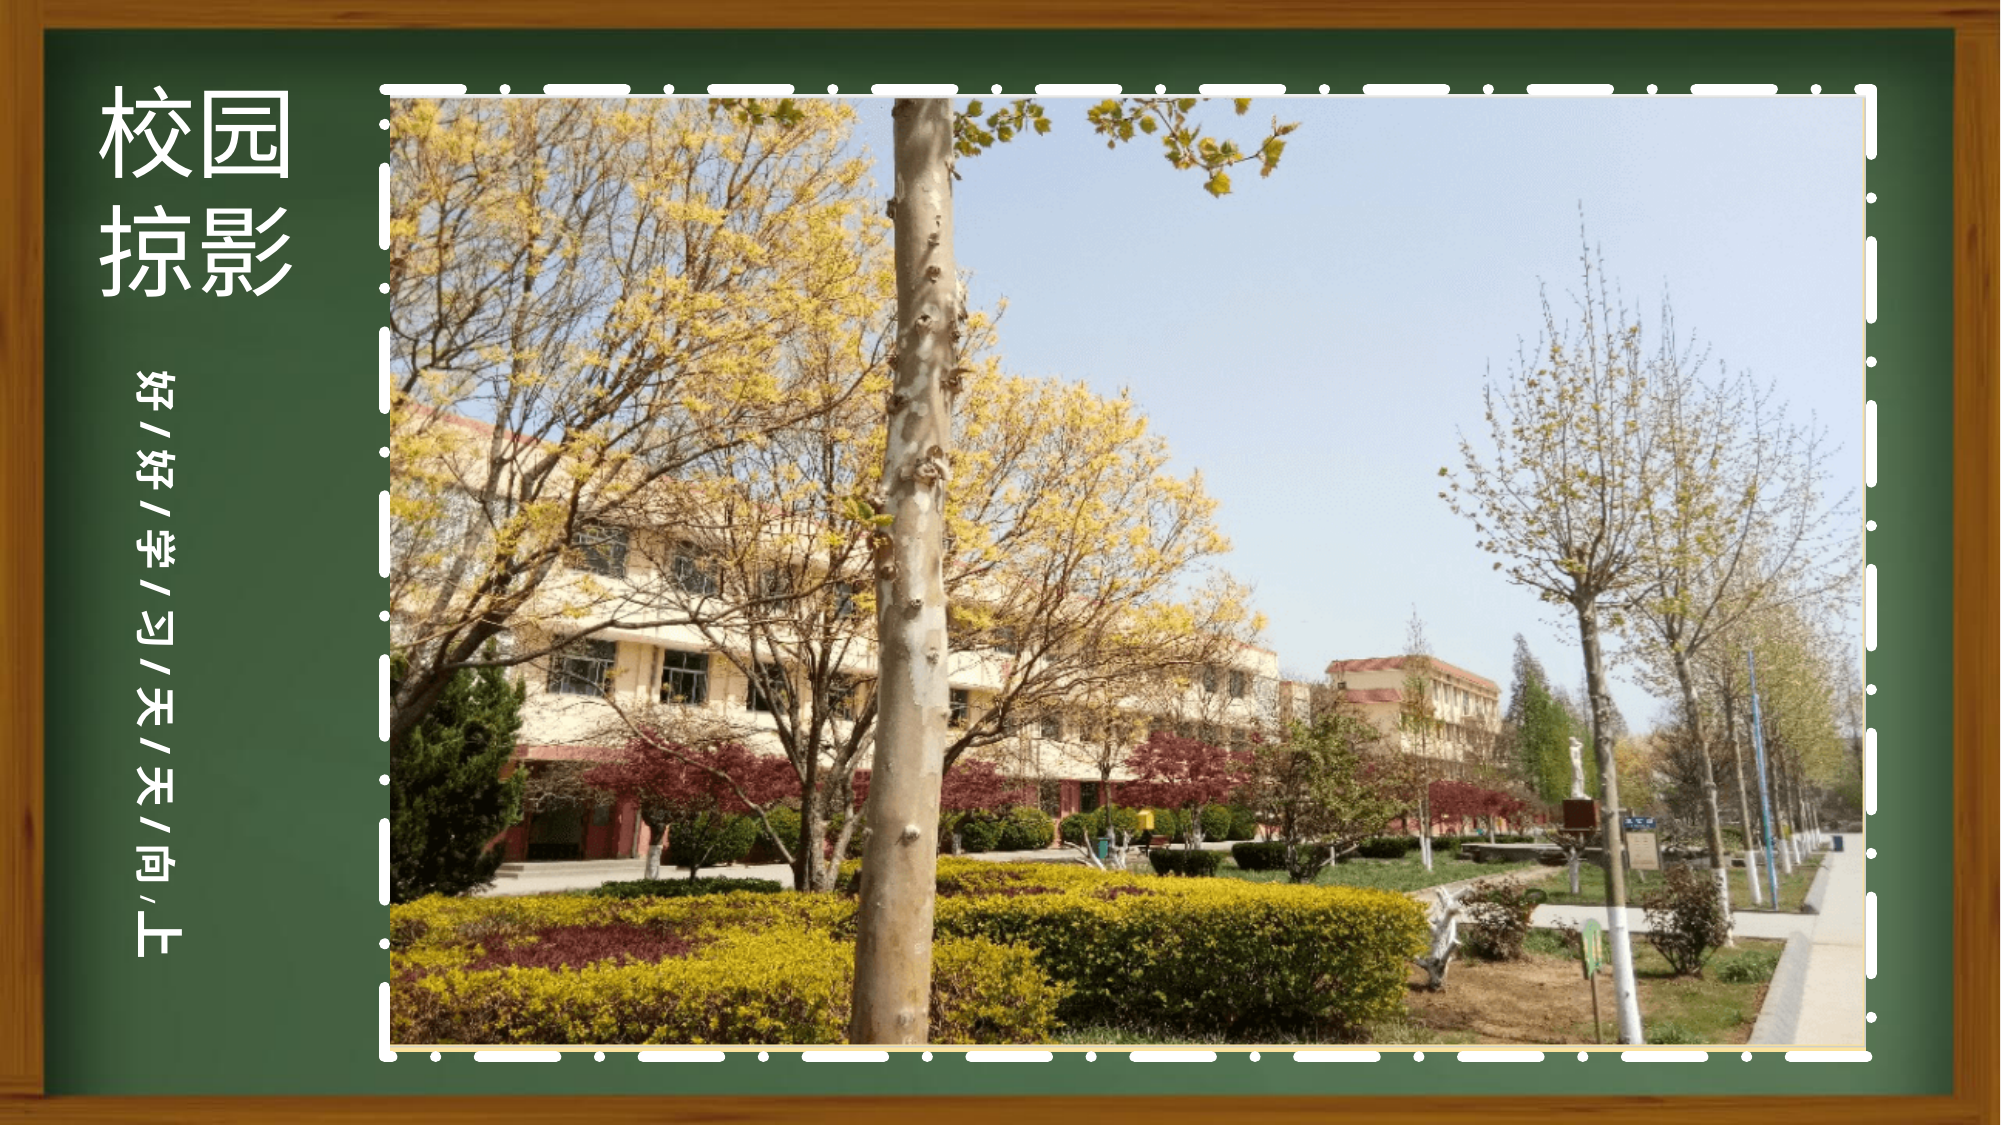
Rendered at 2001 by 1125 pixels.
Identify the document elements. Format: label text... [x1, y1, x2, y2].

text_box 校园掠影 [67, 62, 325, 318]
text_box 好/好/学/习/天/天/向/上 [107, 355, 198, 1052]
picture [0, 0, 2001, 1125]
